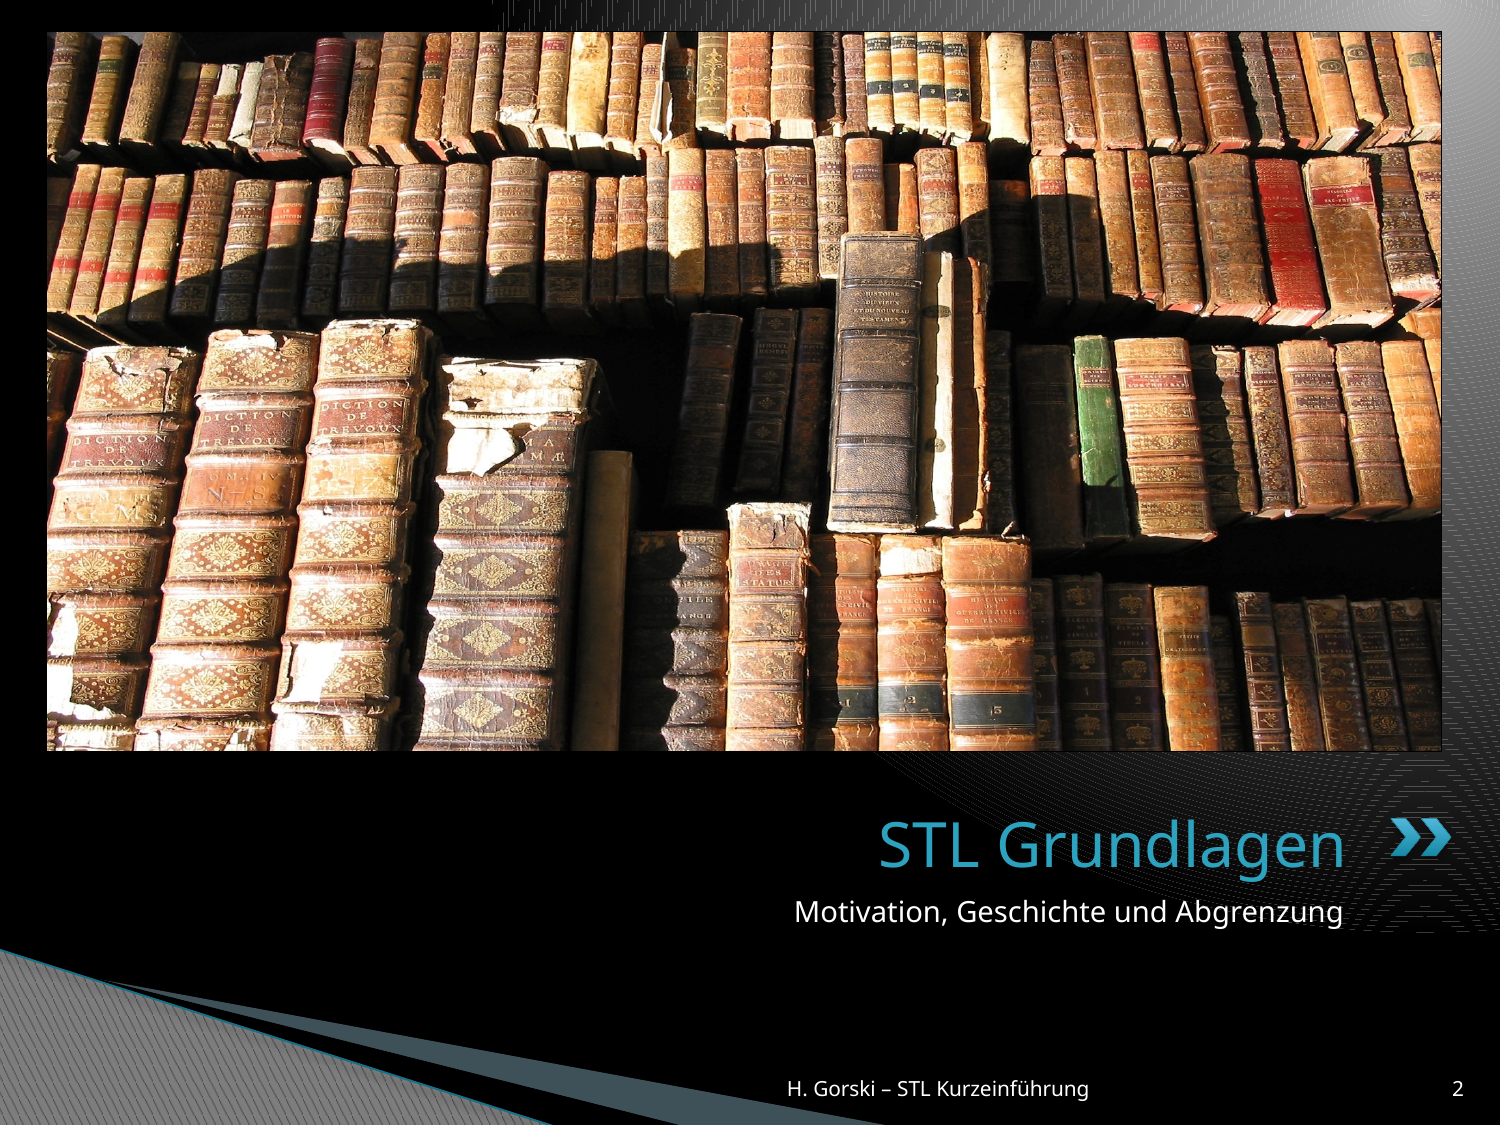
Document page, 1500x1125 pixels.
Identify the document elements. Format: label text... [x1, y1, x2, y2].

title STL Grundlagen [37, 798, 1363, 891]
picture [0, 952, 543, 1125]
list Motivation, Geschichte und Abgrenzung [187, 892, 1363, 1000]
footer H. Gorski – STL Kurzeinführung [718, 1051, 1105, 1112]
slide_number 2 [1418, 1051, 1479, 1112]
picture [46, 30, 1442, 752]
